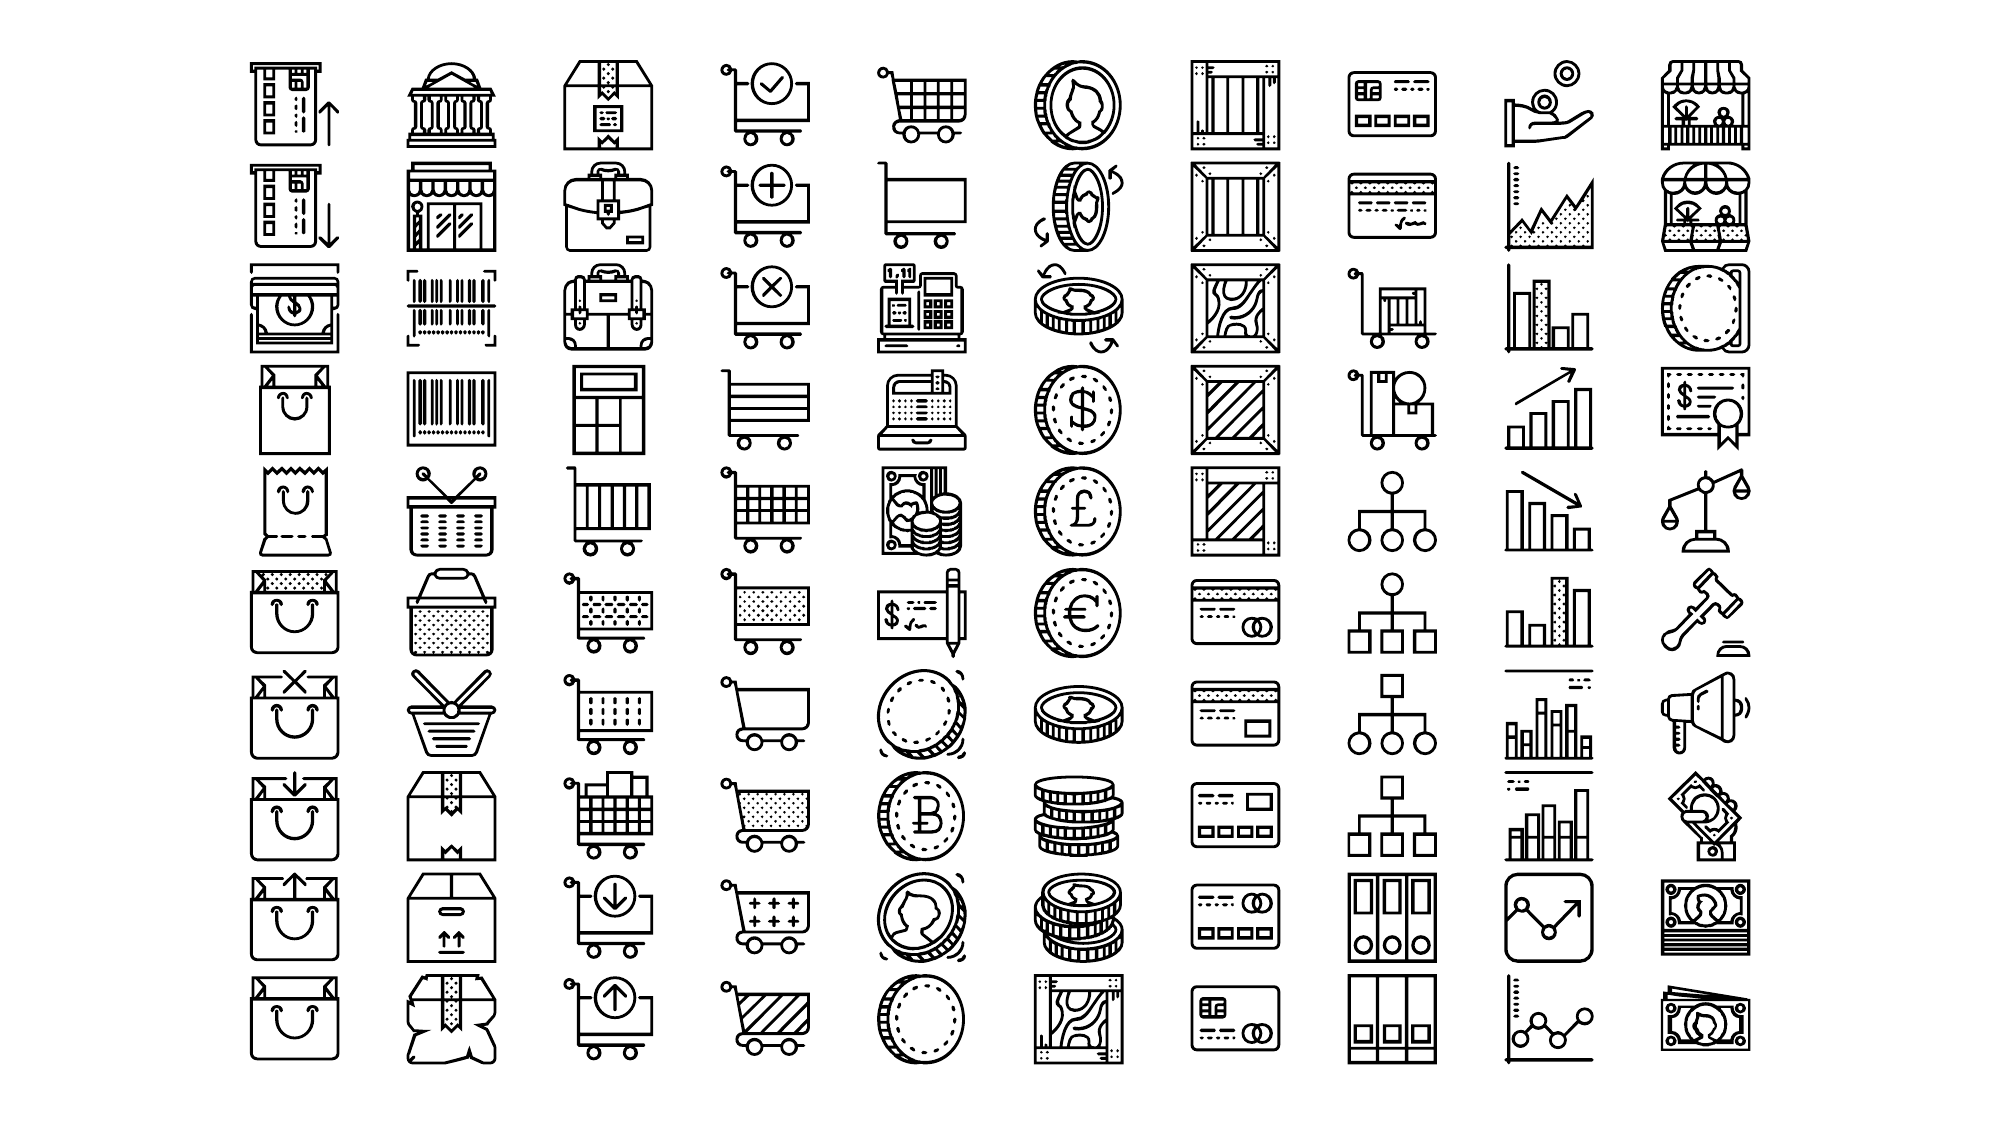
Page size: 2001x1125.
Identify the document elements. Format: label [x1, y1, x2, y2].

text_box [563, 976, 654, 1061]
text_box [1347, 470, 1437, 553]
text_box [1660, 985, 1751, 1051]
text_box [1347, 775, 1437, 857]
text_box [720, 466, 810, 554]
text_box [563, 673, 654, 756]
text_box [249, 276, 340, 345]
text_box [1033, 775, 1124, 857]
text_box [1347, 872, 1437, 963]
text_box [406, 567, 497, 657]
text_box [259, 364, 331, 456]
text_box [877, 974, 965, 1065]
text_box [1504, 974, 1594, 1065]
text_box [1190, 466, 1281, 557]
text_box [563, 263, 654, 351]
text_box [720, 676, 810, 752]
text_box [1660, 879, 1751, 956]
text_box [1347, 974, 1437, 1065]
text_box [1716, 645, 1751, 657]
text_box [1347, 71, 1437, 138]
text_box [1190, 985, 1281, 1052]
text_box [1514, 366, 1576, 406]
text_box [1190, 680, 1281, 747]
text_box [877, 161, 967, 249]
text_box [406, 278, 497, 338]
text_box [1504, 263, 1594, 354]
text_box [1504, 576, 1594, 648]
text_box [720, 62, 810, 147]
text_box [877, 66, 967, 144]
text_box [1033, 567, 1122, 659]
text_box [406, 161, 497, 252]
text_box [249, 263, 340, 274]
text_box [1504, 872, 1594, 963]
text_box [406, 269, 419, 282]
text_box [249, 976, 340, 1061]
text_box [877, 263, 967, 354]
text_box [1033, 60, 1122, 151]
text_box [563, 161, 654, 252]
text_box [484, 334, 497, 347]
text_box [1660, 161, 1751, 252]
text_box [1033, 872, 1124, 963]
text_box [1660, 366, 1751, 451]
text_box [1504, 88, 1594, 148]
text_box [1033, 685, 1124, 744]
text_box [877, 567, 967, 659]
text_box [406, 872, 497, 963]
text_box [720, 163, 810, 248]
text_box [249, 675, 340, 760]
text_box [720, 980, 810, 1056]
text_box [1347, 172, 1437, 239]
text_box [1033, 466, 1122, 557]
text_box [1190, 60, 1281, 151]
text_box [406, 334, 421, 347]
text_box [1037, 263, 1067, 279]
text_box [720, 777, 810, 853]
text_box [1504, 387, 1594, 450]
text_box [249, 570, 340, 655]
text_box [720, 567, 810, 656]
text_box [1347, 369, 1437, 451]
text_box [1514, 787, 1530, 791]
text_box [876, 669, 967, 760]
text_box [249, 872, 340, 962]
text_box [1190, 364, 1281, 456]
text_box [406, 669, 497, 757]
text_box [1033, 364, 1122, 456]
text_box [1568, 685, 1584, 690]
text_box [249, 163, 339, 248]
text_box [720, 265, 810, 350]
text_box [1660, 60, 1751, 151]
text_box [1660, 671, 1744, 755]
text_box [406, 974, 497, 1065]
text_box [1504, 669, 1594, 673]
text_box [249, 62, 339, 147]
text_box [1660, 567, 1744, 652]
text_box [1667, 771, 1743, 862]
text_box [1089, 338, 1119, 354]
text_box [1660, 468, 1751, 553]
text_box [563, 572, 654, 654]
text_box [406, 62, 497, 148]
text_box [877, 369, 967, 451]
text_box [1504, 698, 1594, 760]
text_box [1347, 267, 1437, 349]
text_box [1033, 217, 1049, 248]
text_box [1347, 673, 1437, 756]
text_box [249, 777, 340, 862]
text_box [1553, 60, 1581, 88]
text_box [1190, 161, 1281, 252]
text_box [563, 771, 654, 860]
text_box [563, 60, 654, 151]
text_box [1660, 263, 1751, 354]
text_box [1504, 789, 1594, 862]
text_box [1190, 782, 1281, 849]
text_box [881, 466, 963, 557]
text_box [1744, 697, 1751, 719]
text_box [1051, 161, 1111, 252]
text_box [1504, 161, 1594, 252]
text_box [876, 872, 967, 963]
text_box [406, 371, 497, 447]
text_box [282, 771, 307, 797]
text_box [563, 874, 654, 959]
text_box [1033, 276, 1124, 336]
text_box [1721, 640, 1745, 644]
text_box [406, 771, 497, 862]
text_box [1504, 490, 1594, 552]
text_box [1108, 164, 1124, 195]
text_box [1521, 470, 1582, 510]
text_box [259, 466, 332, 557]
text_box [1190, 579, 1281, 646]
text_box [565, 466, 651, 557]
text_box [877, 771, 965, 862]
text_box [1347, 572, 1437, 654]
text_box [406, 466, 497, 557]
text_box [1033, 974, 1124, 1065]
text_box [720, 369, 810, 451]
text_box [249, 312, 340, 354]
text_box [1190, 883, 1281, 950]
text_box [482, 269, 497, 282]
text_box [1190, 263, 1281, 354]
text_box [572, 364, 646, 456]
text_box [282, 670, 307, 694]
text_box [720, 879, 810, 955]
